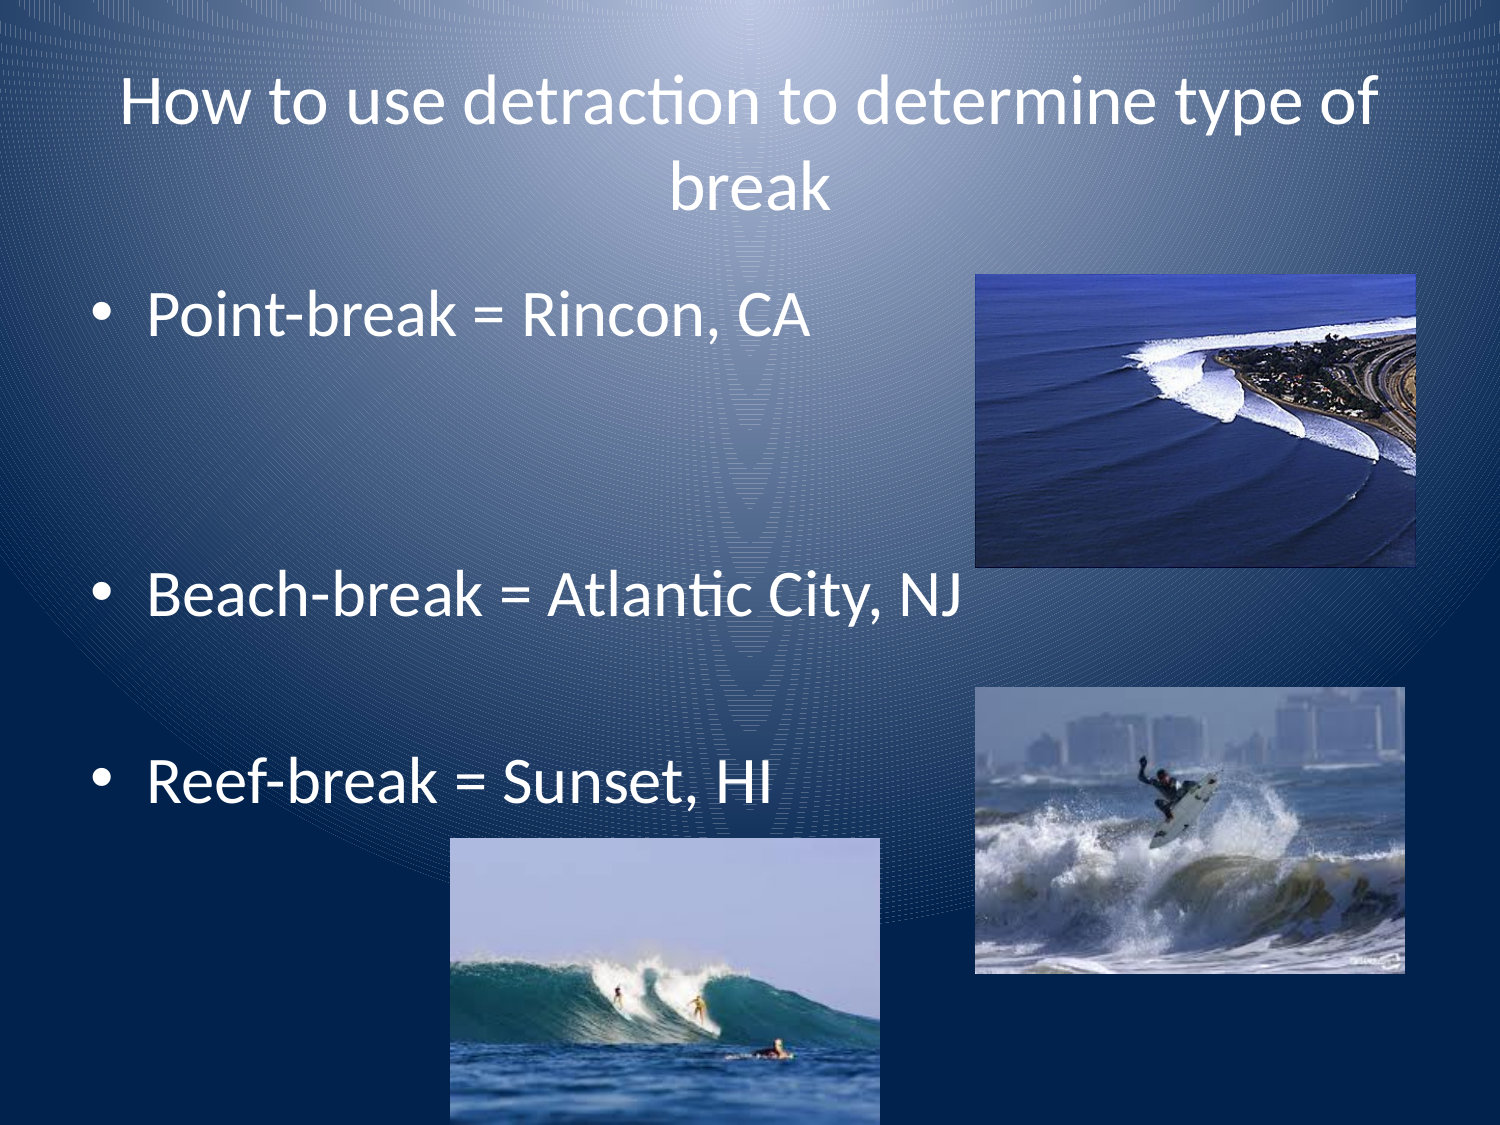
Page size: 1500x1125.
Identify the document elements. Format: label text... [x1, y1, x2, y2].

title How to use detraction to determine type of break [75, 45, 1425, 233]
list Point-break = Rincon, CA Beach-break = Atlantic City, NJ Reef-break = Sunset, HI [75, 262, 1425, 1005]
picture [974, 687, 1405, 974]
picture [449, 838, 880, 1125]
picture [974, 274, 1416, 568]
text_box [10, 0, 242, 81]
